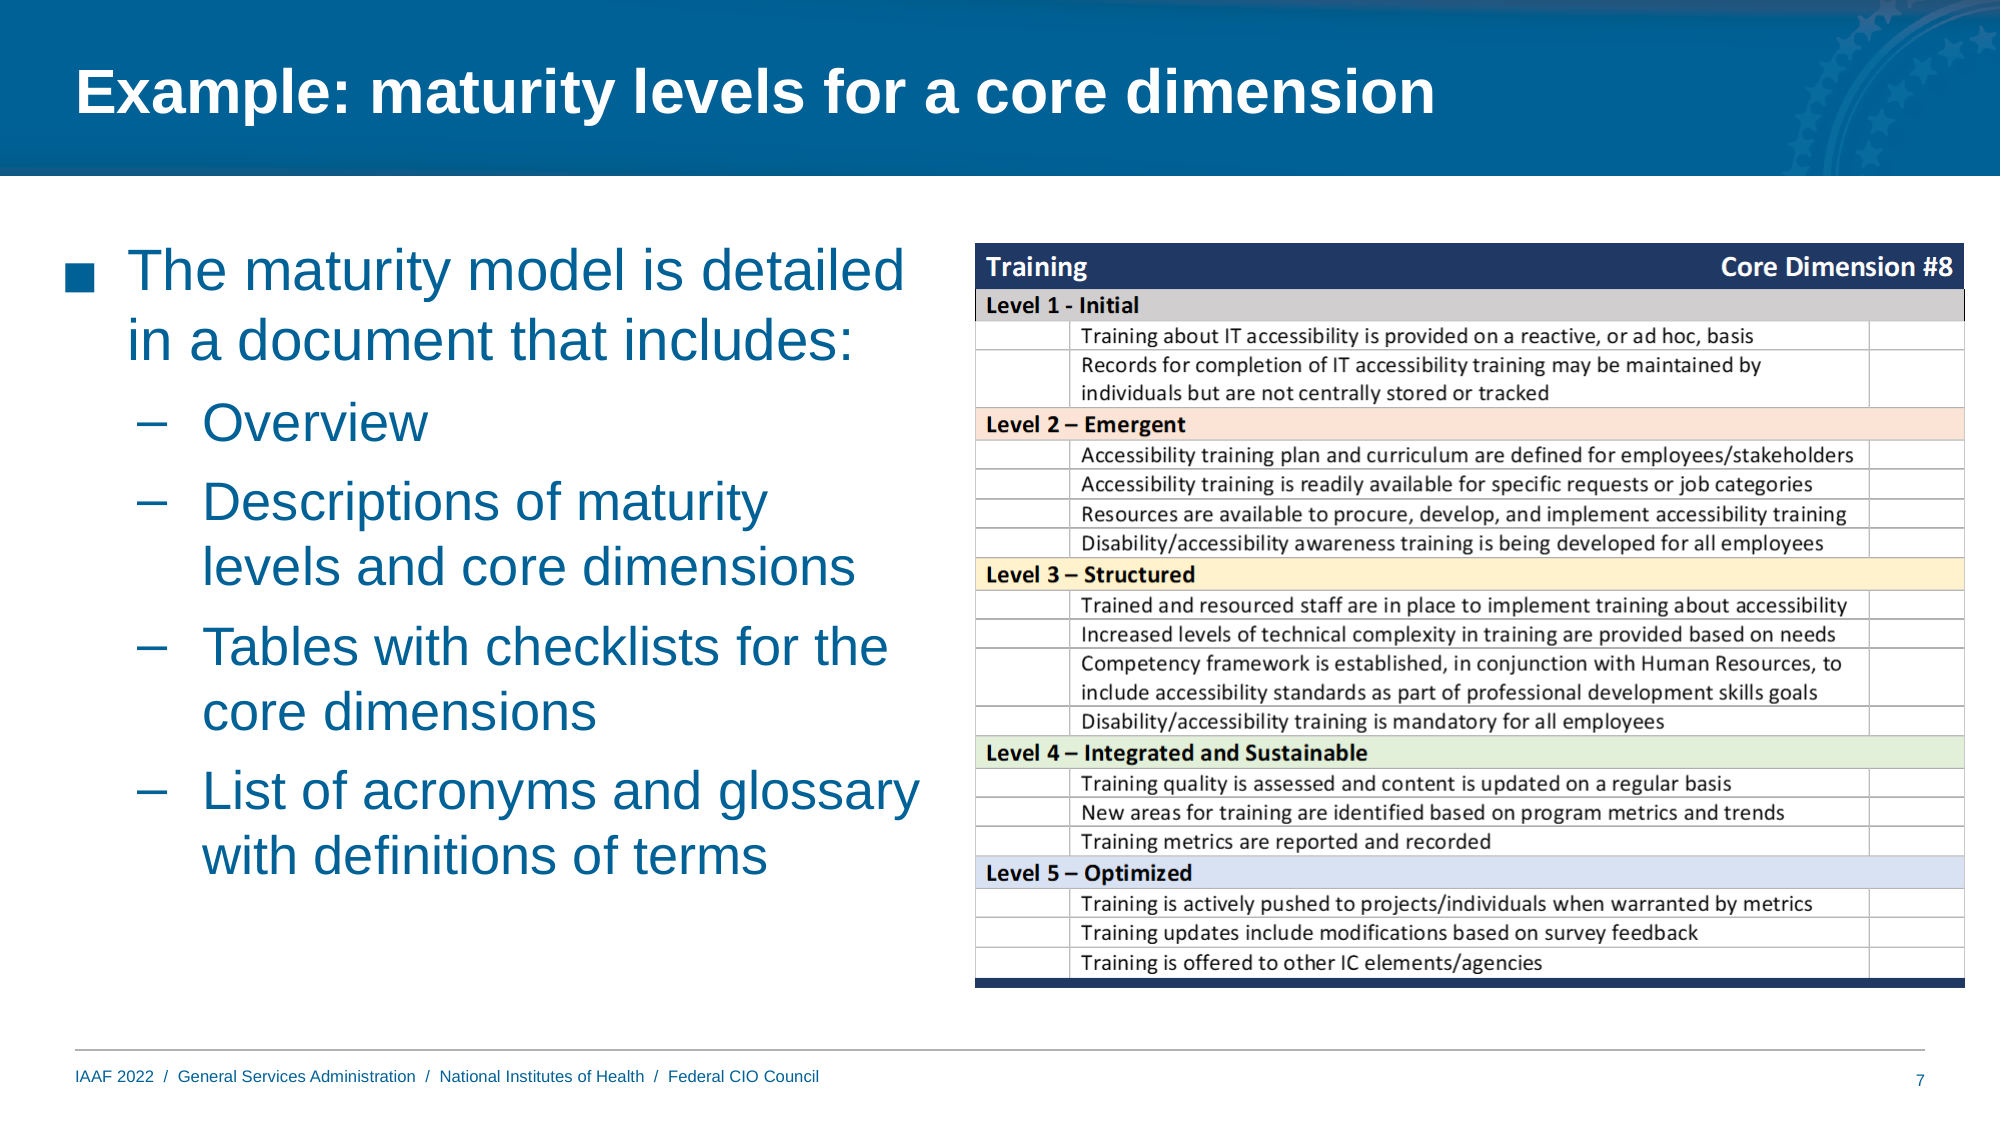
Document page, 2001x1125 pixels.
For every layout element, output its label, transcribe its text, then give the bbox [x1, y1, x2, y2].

picture [0, 168, 666, 176]
picture [974, 243, 1965, 1036]
picture [0, 0, 2000, 176]
list The maturity model is detailed in a document that includes: Overview Descriptions of maturity levels and core dimensions Tables with checklists for the core dimensions List of acronyms and glossary with definitions of terms [37, 224, 938, 1035]
slide_number 7 [1880, 1065, 1925, 1095]
title Example: maturity levels for a core dimension [75, 52, 1800, 128]
